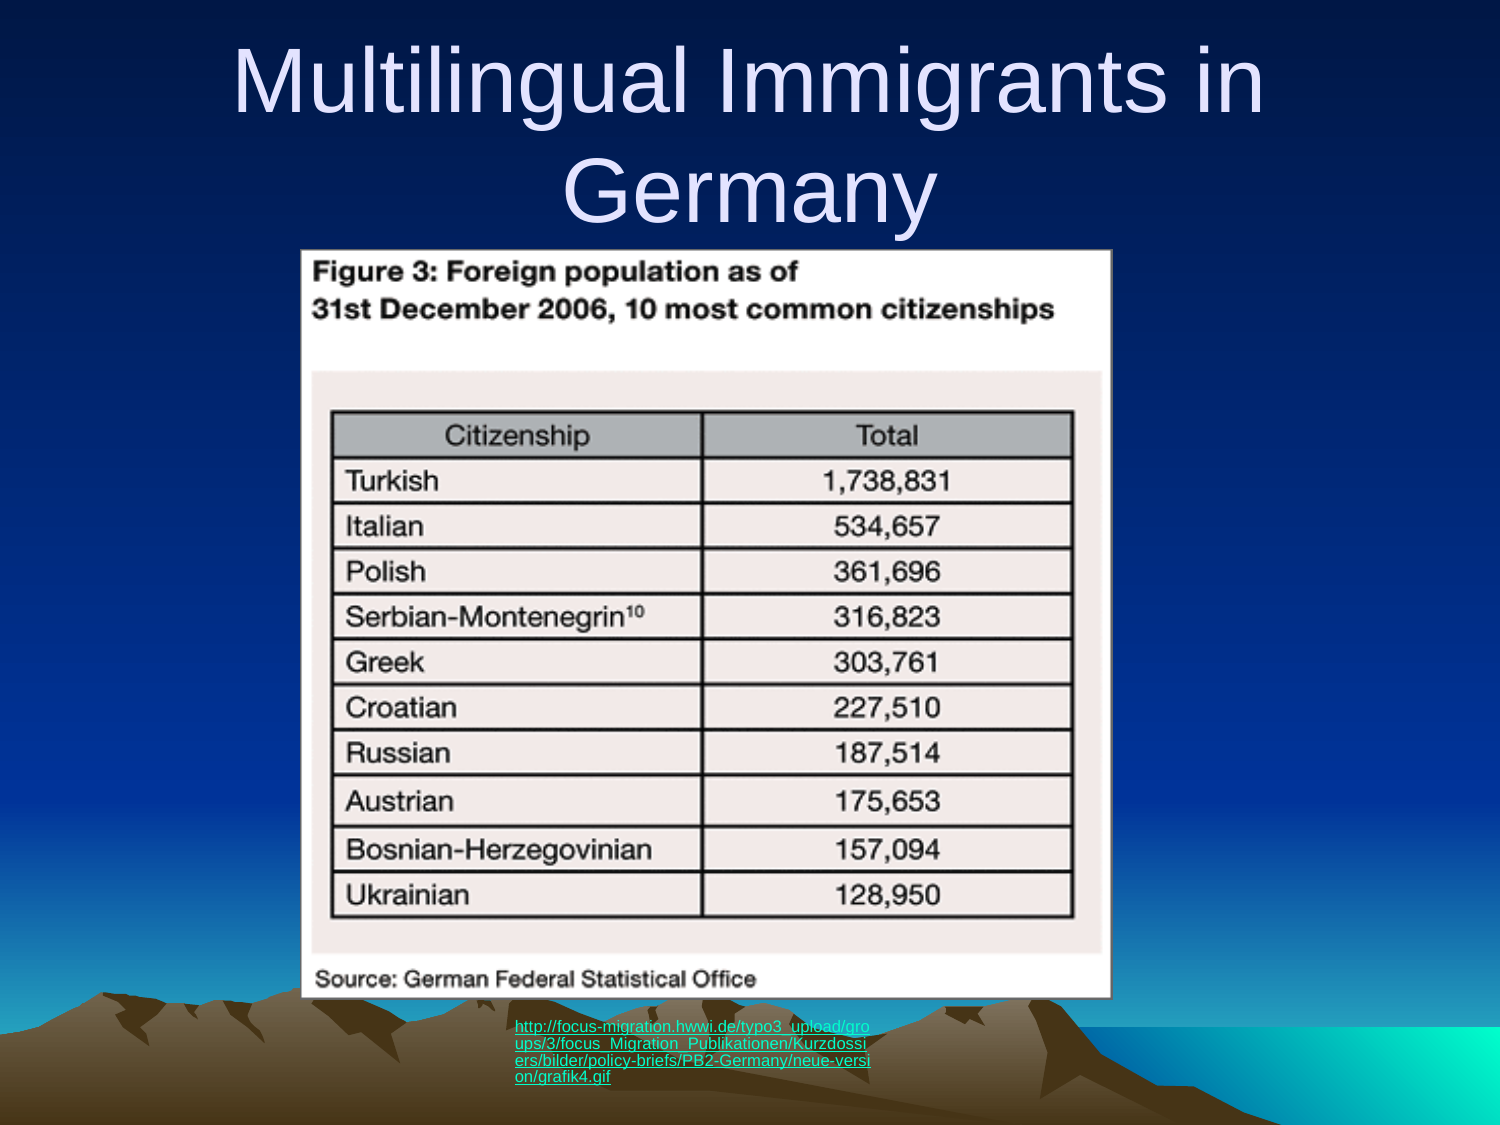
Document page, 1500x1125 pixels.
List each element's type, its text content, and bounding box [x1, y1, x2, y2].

picture [299, 249, 1113, 1001]
text_box http://focus-migration.hwwi.de/typo3_upload/groups/3/focus_Migration_Publikationen/Kurzdossiers/bilder/policy-briefs/PB2-Germany/neue-version/grafik4.gif [499, 1009, 888, 1044]
title Multilingual Immigrants in Germany [74, 37, 1426, 226]
